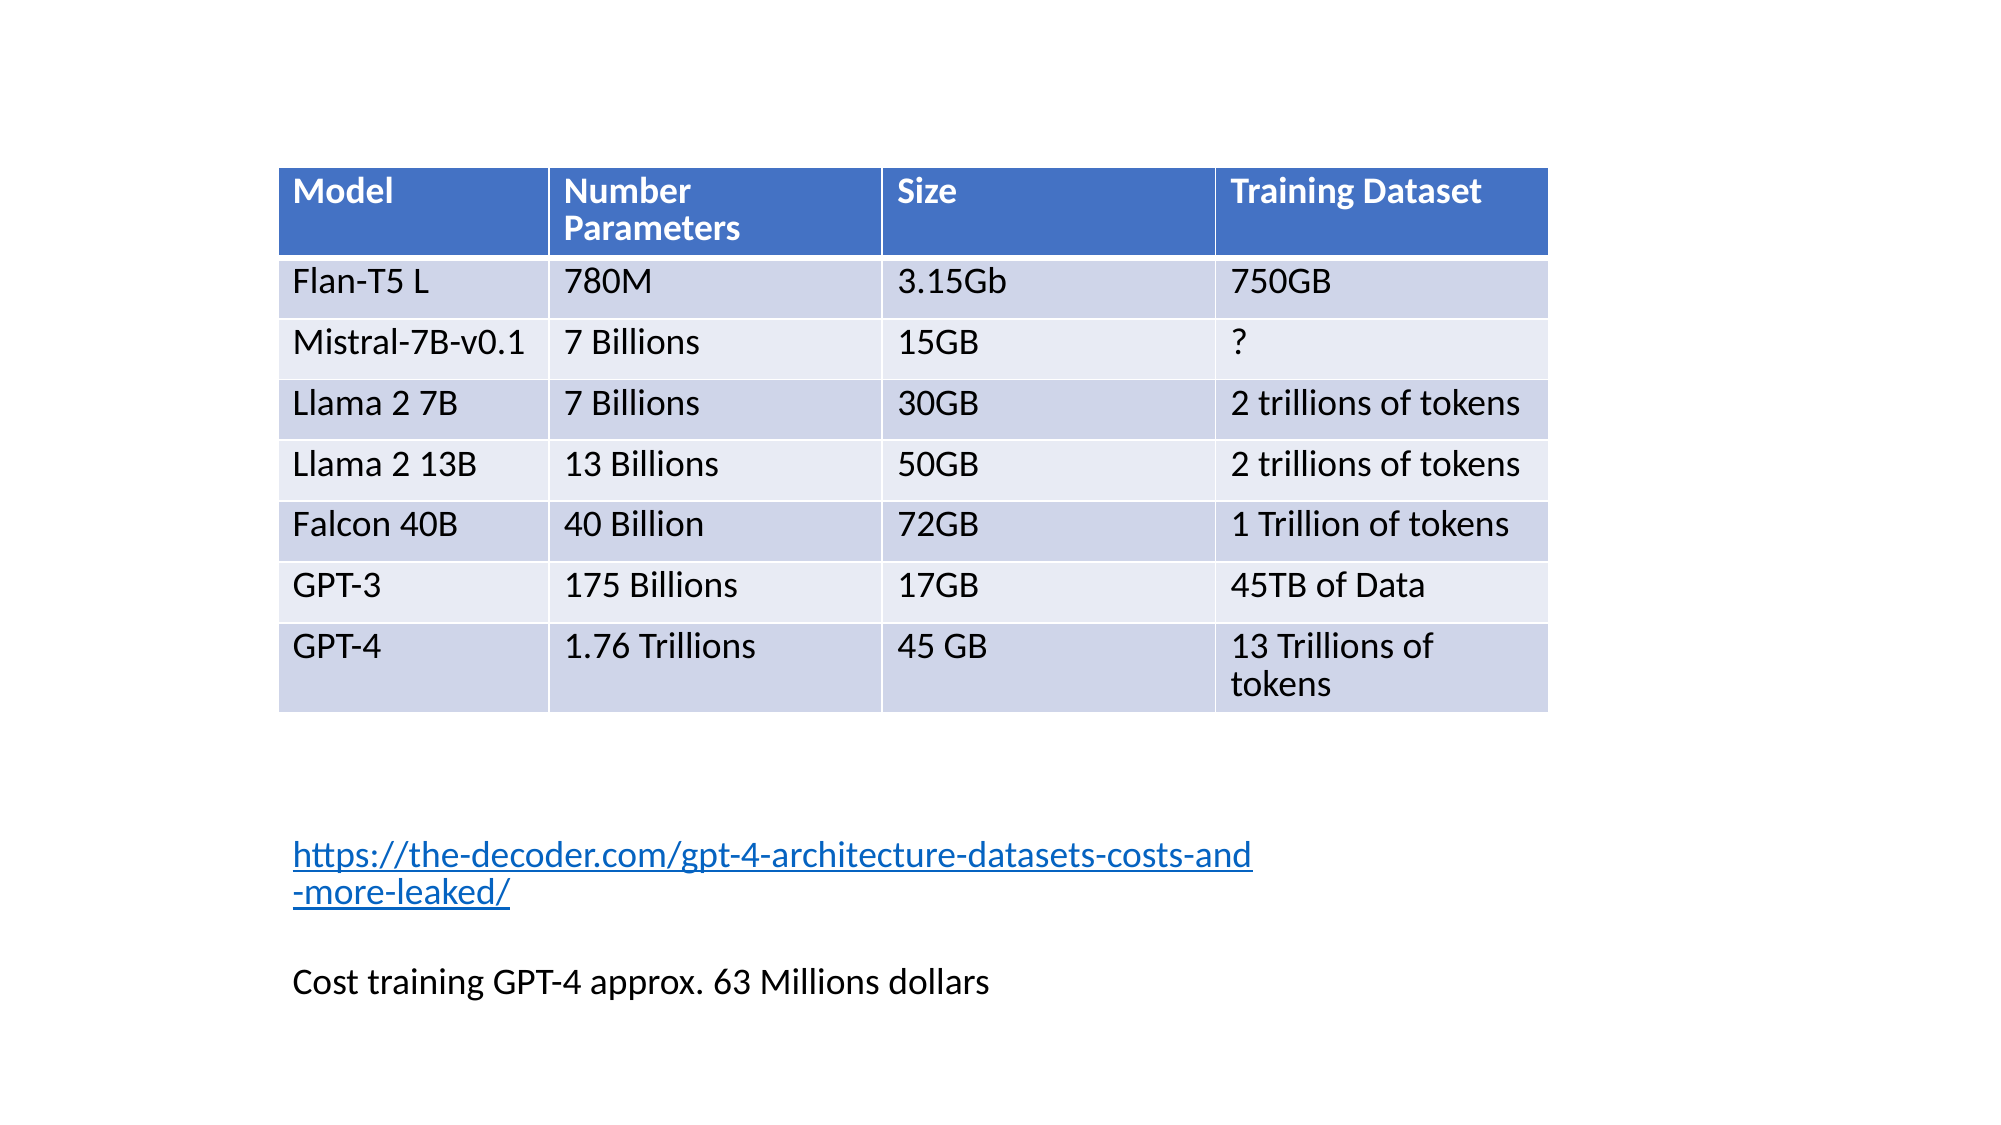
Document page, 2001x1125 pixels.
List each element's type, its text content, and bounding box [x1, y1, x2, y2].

table_cell 2 trillions of tokens [1216, 441, 1548, 500]
table_cell Llama 2 7B [279, 380, 548, 439]
table_cell 30GB [883, 380, 1215, 439]
table_cell 780M [550, 261, 881, 318]
table_cell 50GB [883, 441, 1215, 500]
table_header Size [883, 168, 1215, 255]
table_cell 1.76 Trillions [550, 624, 881, 712]
table_cell 175 Billions [550, 563, 881, 622]
table_cell 17GB [883, 563, 1215, 622]
table_cell 15GB [883, 320, 1215, 379]
table_cell 72GB [883, 502, 1215, 561]
table_cell 2 trillions of tokens [1216, 380, 1548, 439]
text_box https://the-decoder.com/gpt-4-architecture-datasets-costs-and-more-leaked/ Cost training GPT-4 approx. 63 Millions dollars [277, 822, 1278, 972]
table_cell GPT-3 [279, 563, 548, 622]
table_cell 13 Trillions of tokens [1216, 624, 1548, 712]
table_header Training Dataset [1216, 168, 1548, 255]
table_cell ? [1216, 320, 1548, 379]
table_cell 7 Billions [550, 320, 881, 379]
table_cell 45TB of Data [1216, 563, 1548, 622]
table_cell Llama 2 13B [279, 441, 548, 500]
table_header Number Parameters [550, 168, 881, 255]
table_cell 7 Billions [550, 380, 881, 439]
table_cell 45 GB [883, 624, 1215, 712]
table_header Model [279, 168, 548, 255]
table_cell 40 Billion [550, 502, 881, 561]
table_cell Mistral-7B-v0.1 [279, 320, 548, 379]
table_cell Falcon 40B [279, 502, 548, 561]
table_cell 3.15Gb [883, 261, 1215, 318]
table_cell 1 Trillion of tokens [1216, 502, 1548, 561]
table_cell Flan-T5 L [279, 261, 548, 318]
table_cell 750GB [1216, 261, 1548, 318]
table_cell 13 Billions [550, 441, 881, 500]
table_cell GPT-4 [279, 624, 548, 712]
